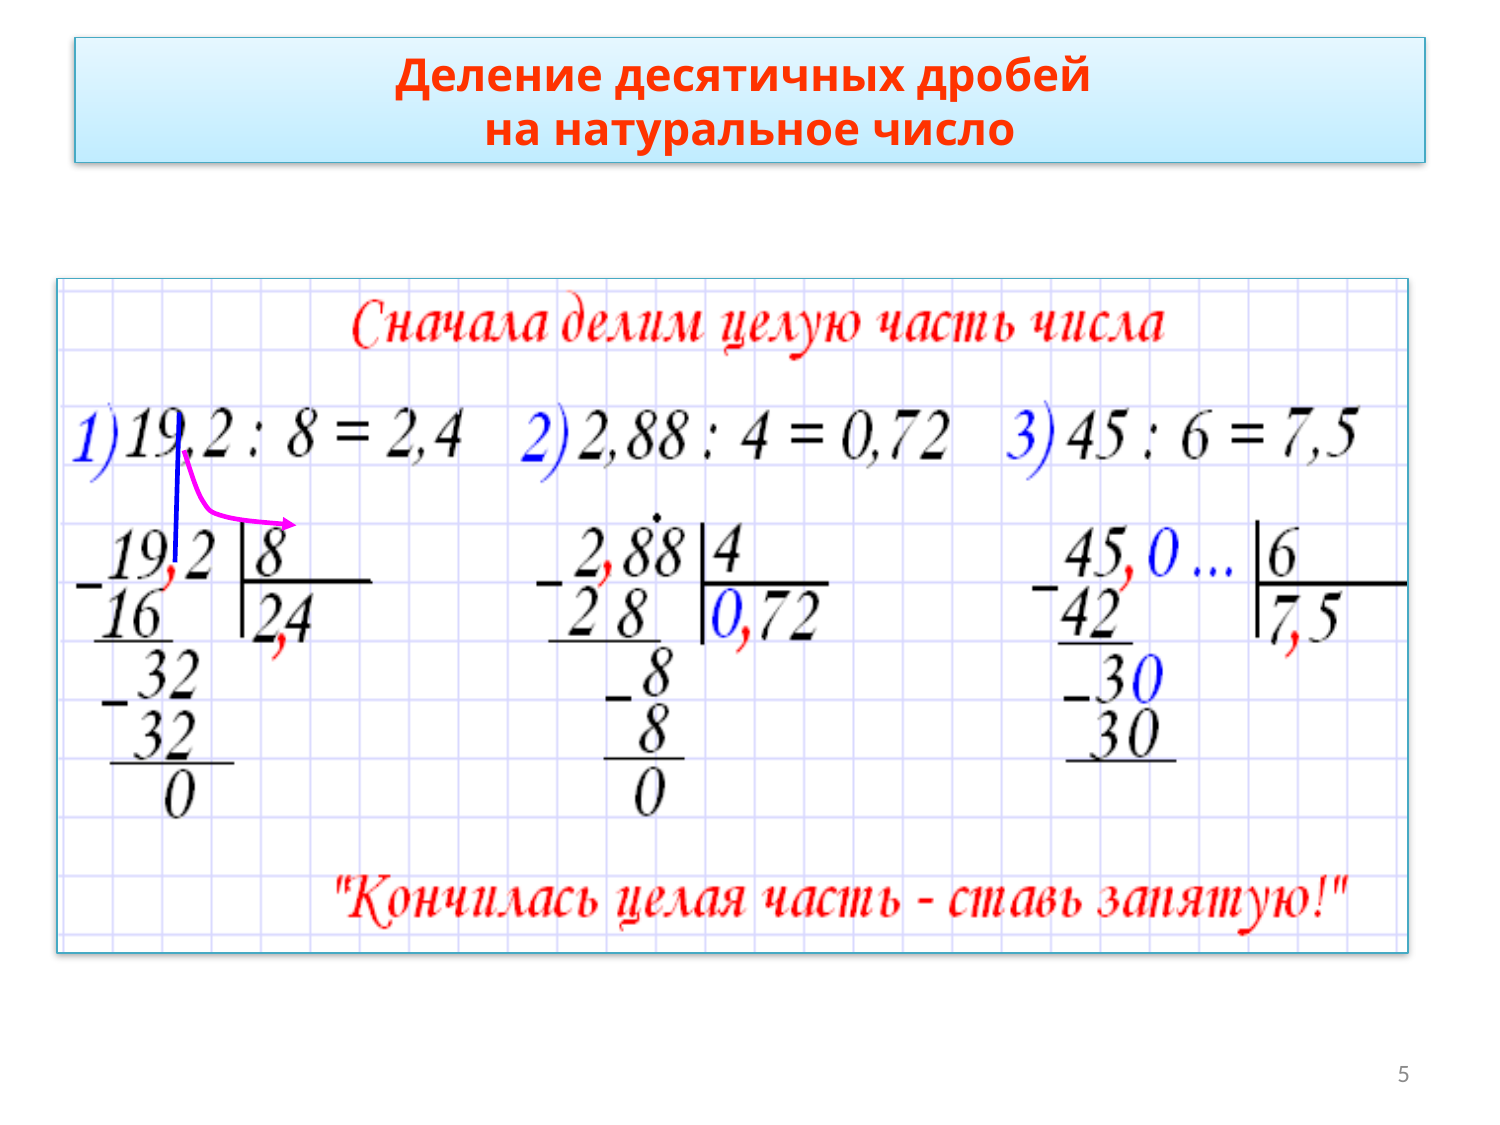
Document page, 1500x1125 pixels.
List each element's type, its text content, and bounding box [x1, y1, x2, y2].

slide_number 5 [1074, 1042, 1425, 1103]
title Деление десятичных дробей на натуральное число [74, 37, 1426, 163]
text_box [174, 412, 297, 563]
picture [57, 279, 1408, 953]
